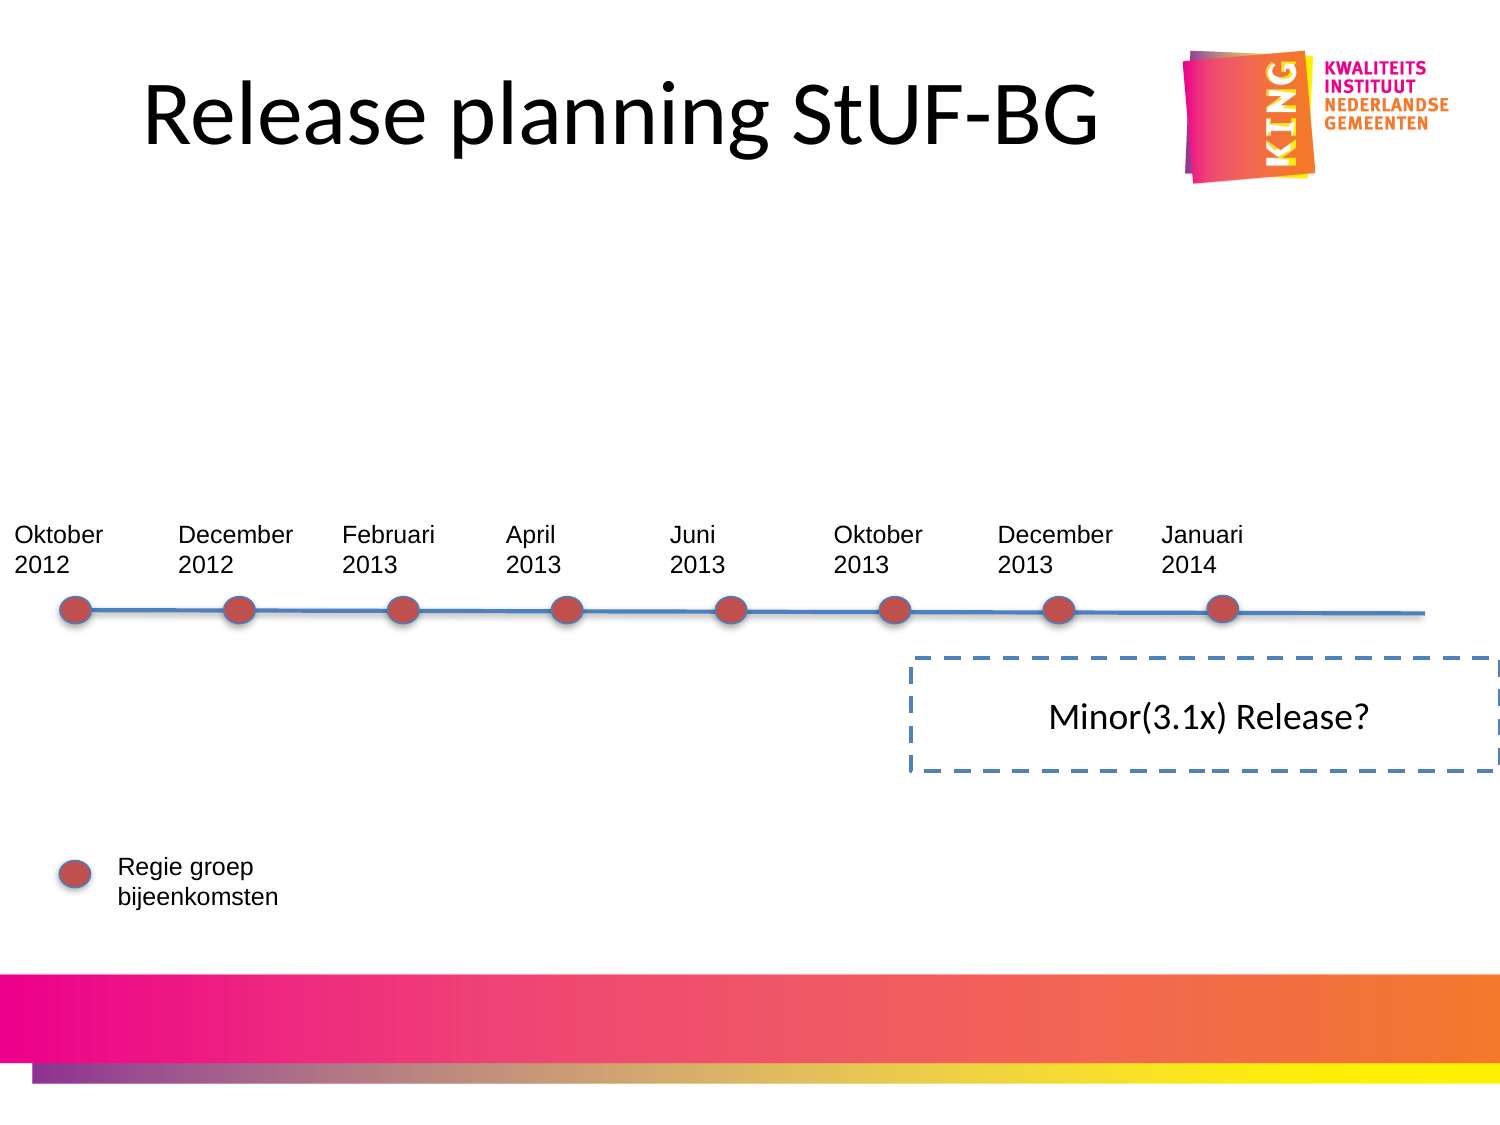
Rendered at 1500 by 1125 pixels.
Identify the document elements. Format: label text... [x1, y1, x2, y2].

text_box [163, 510, 316, 624]
text_box [58, 859, 92, 889]
text_box Regie groep bijeenkomsten [102, 843, 323, 918]
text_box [654, 510, 808, 624]
title Release planning StUF-BG [75, 45, 1170, 233]
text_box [1304, 609, 1426, 614]
text_box Minor(3.1x) Release? [909, 656, 1500, 773]
picture [0, 0, 1500, 1125]
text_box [1146, 510, 1300, 623]
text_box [0, 510, 152, 624]
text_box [818, 510, 972, 624]
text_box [490, 510, 644, 624]
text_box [982, 510, 1136, 624]
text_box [327, 510, 480, 624]
